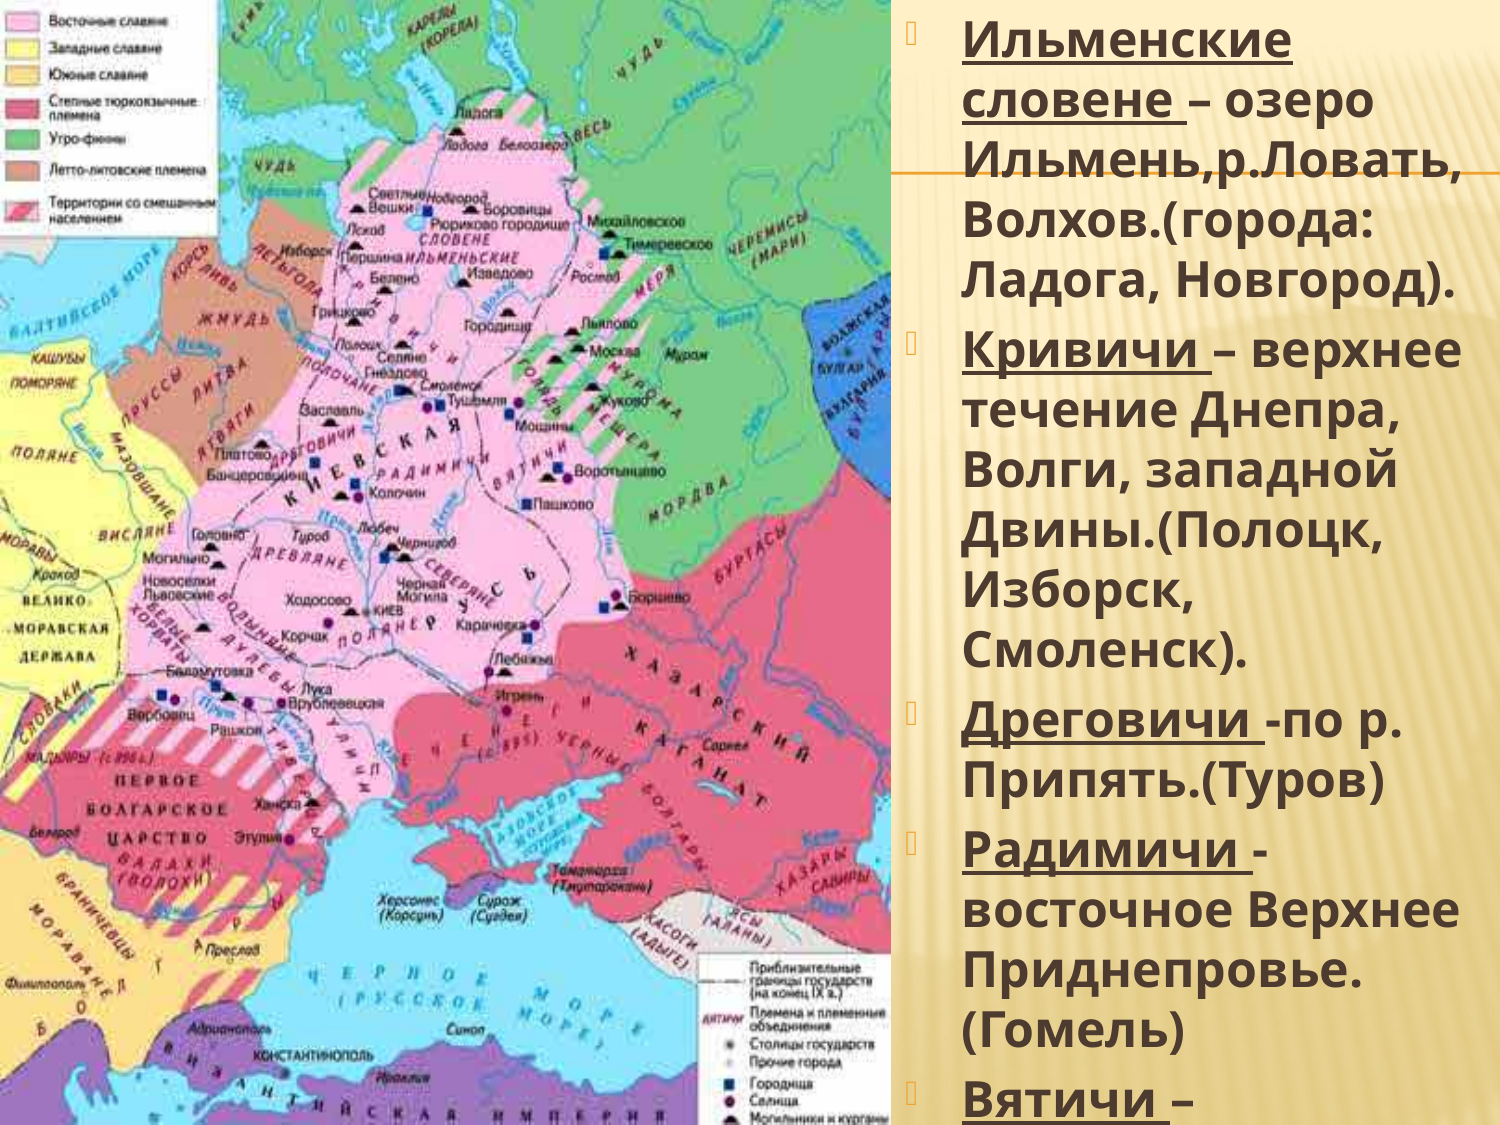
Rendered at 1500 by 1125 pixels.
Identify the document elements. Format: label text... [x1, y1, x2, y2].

picture [0, 0, 891, 1125]
list Ильменские словене – озеро Ильмень,р.Ловать, Волхов.(города: Ладога, Новгород). Кривичи – верхнее течение Днепра, Волги, западной Двины.(Полоцк, Изборск, Смоленск). Дреговичи -по р. Припять.(Туров) Радимичи -восточное Верхнее Приднепровье.(Гомель) Вятичи –междеречье Оки,Клязьмы, Волги. [893, 0, 1500, 1125]
